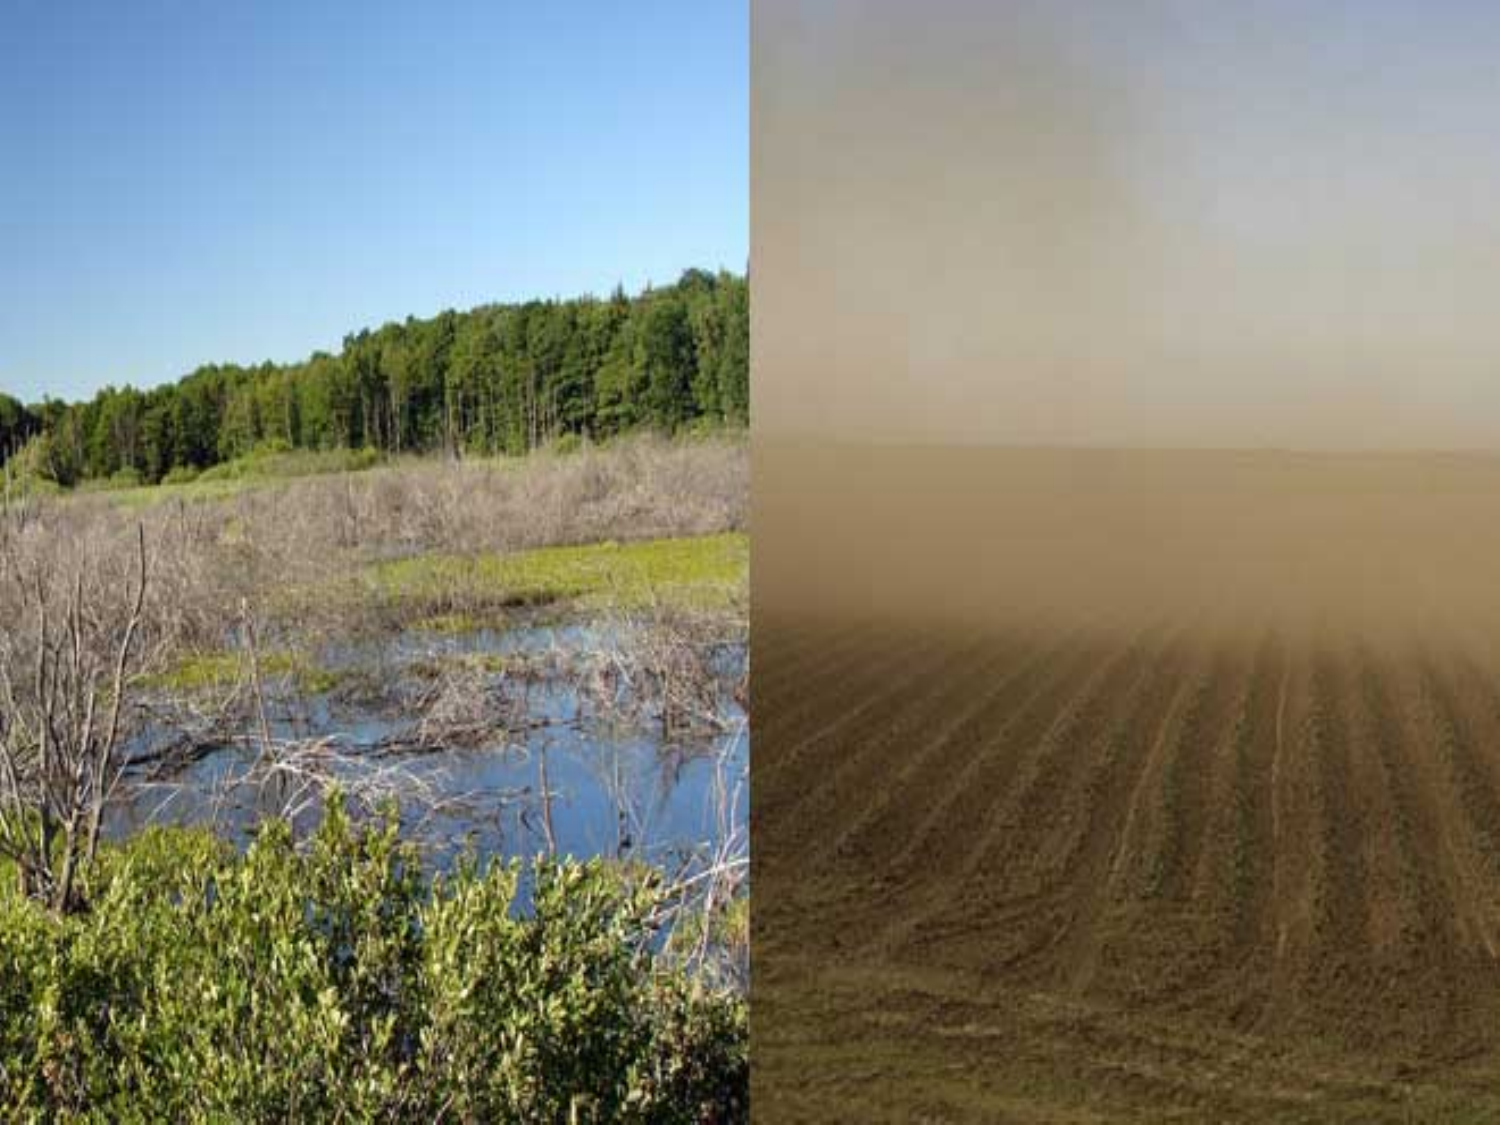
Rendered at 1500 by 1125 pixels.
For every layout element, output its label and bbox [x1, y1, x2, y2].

list [0, 0, 1500, 1125]
